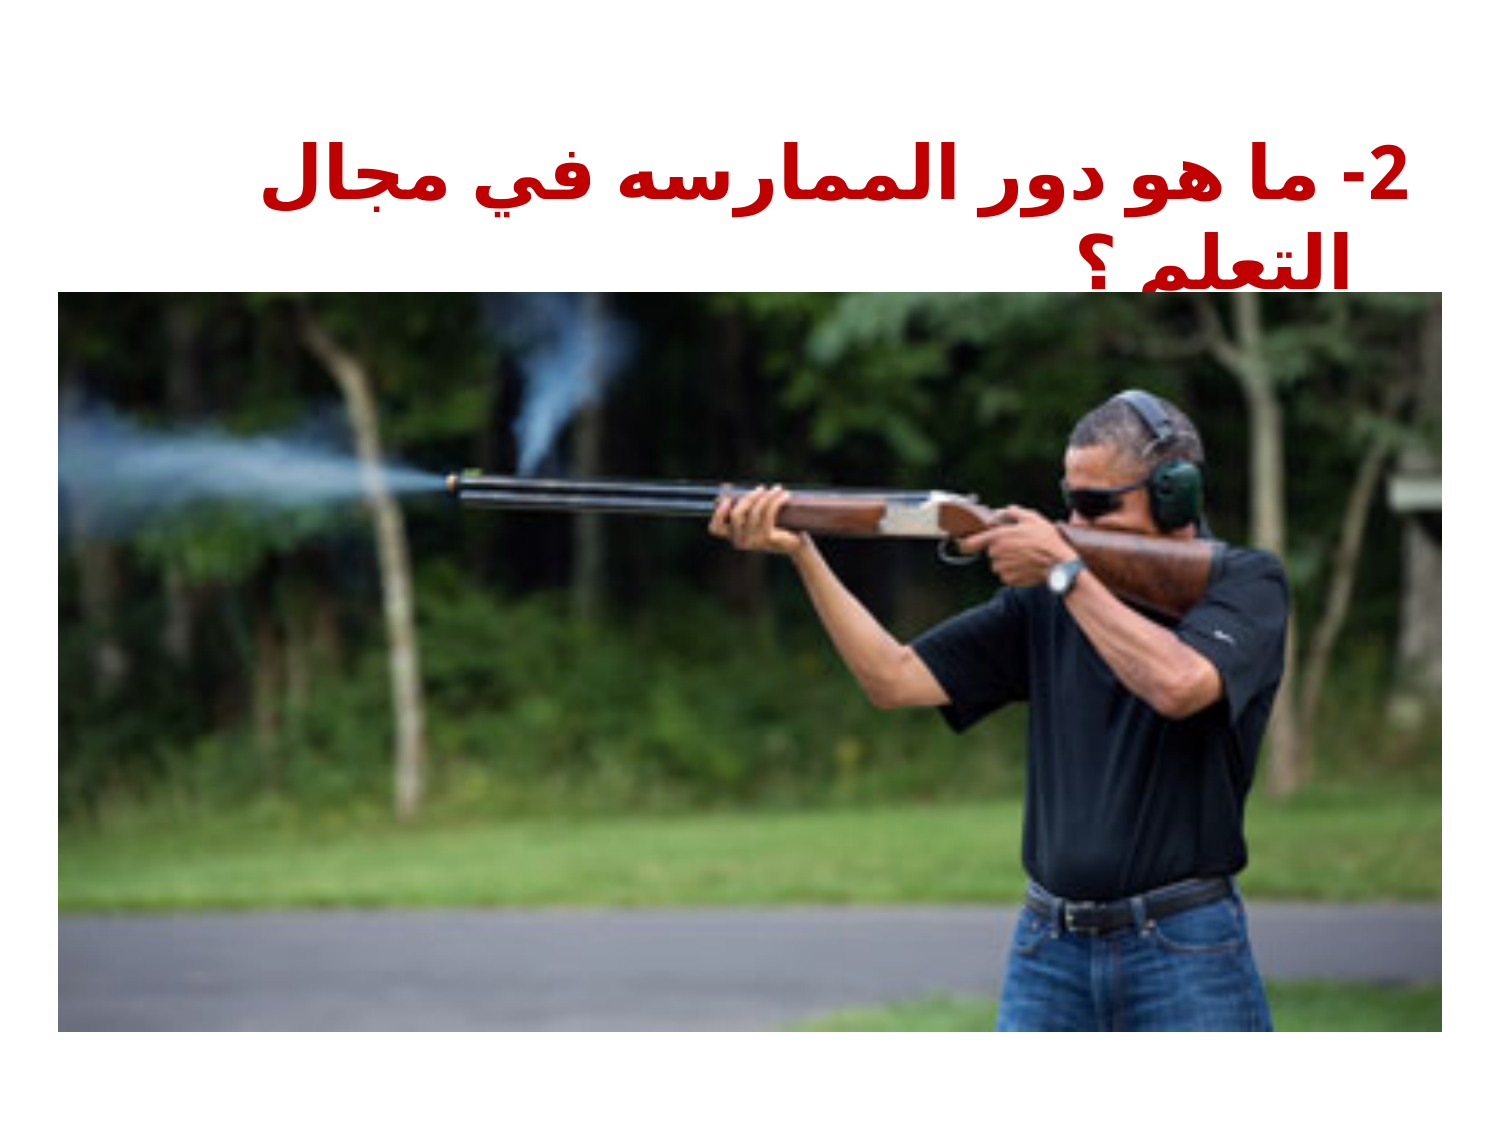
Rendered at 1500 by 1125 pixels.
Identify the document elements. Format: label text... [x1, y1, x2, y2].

picture [58, 292, 1442, 1032]
list 2- ما هو دور الممارسه في مجال التعلم ؟ [75, 117, 1425, 291]
